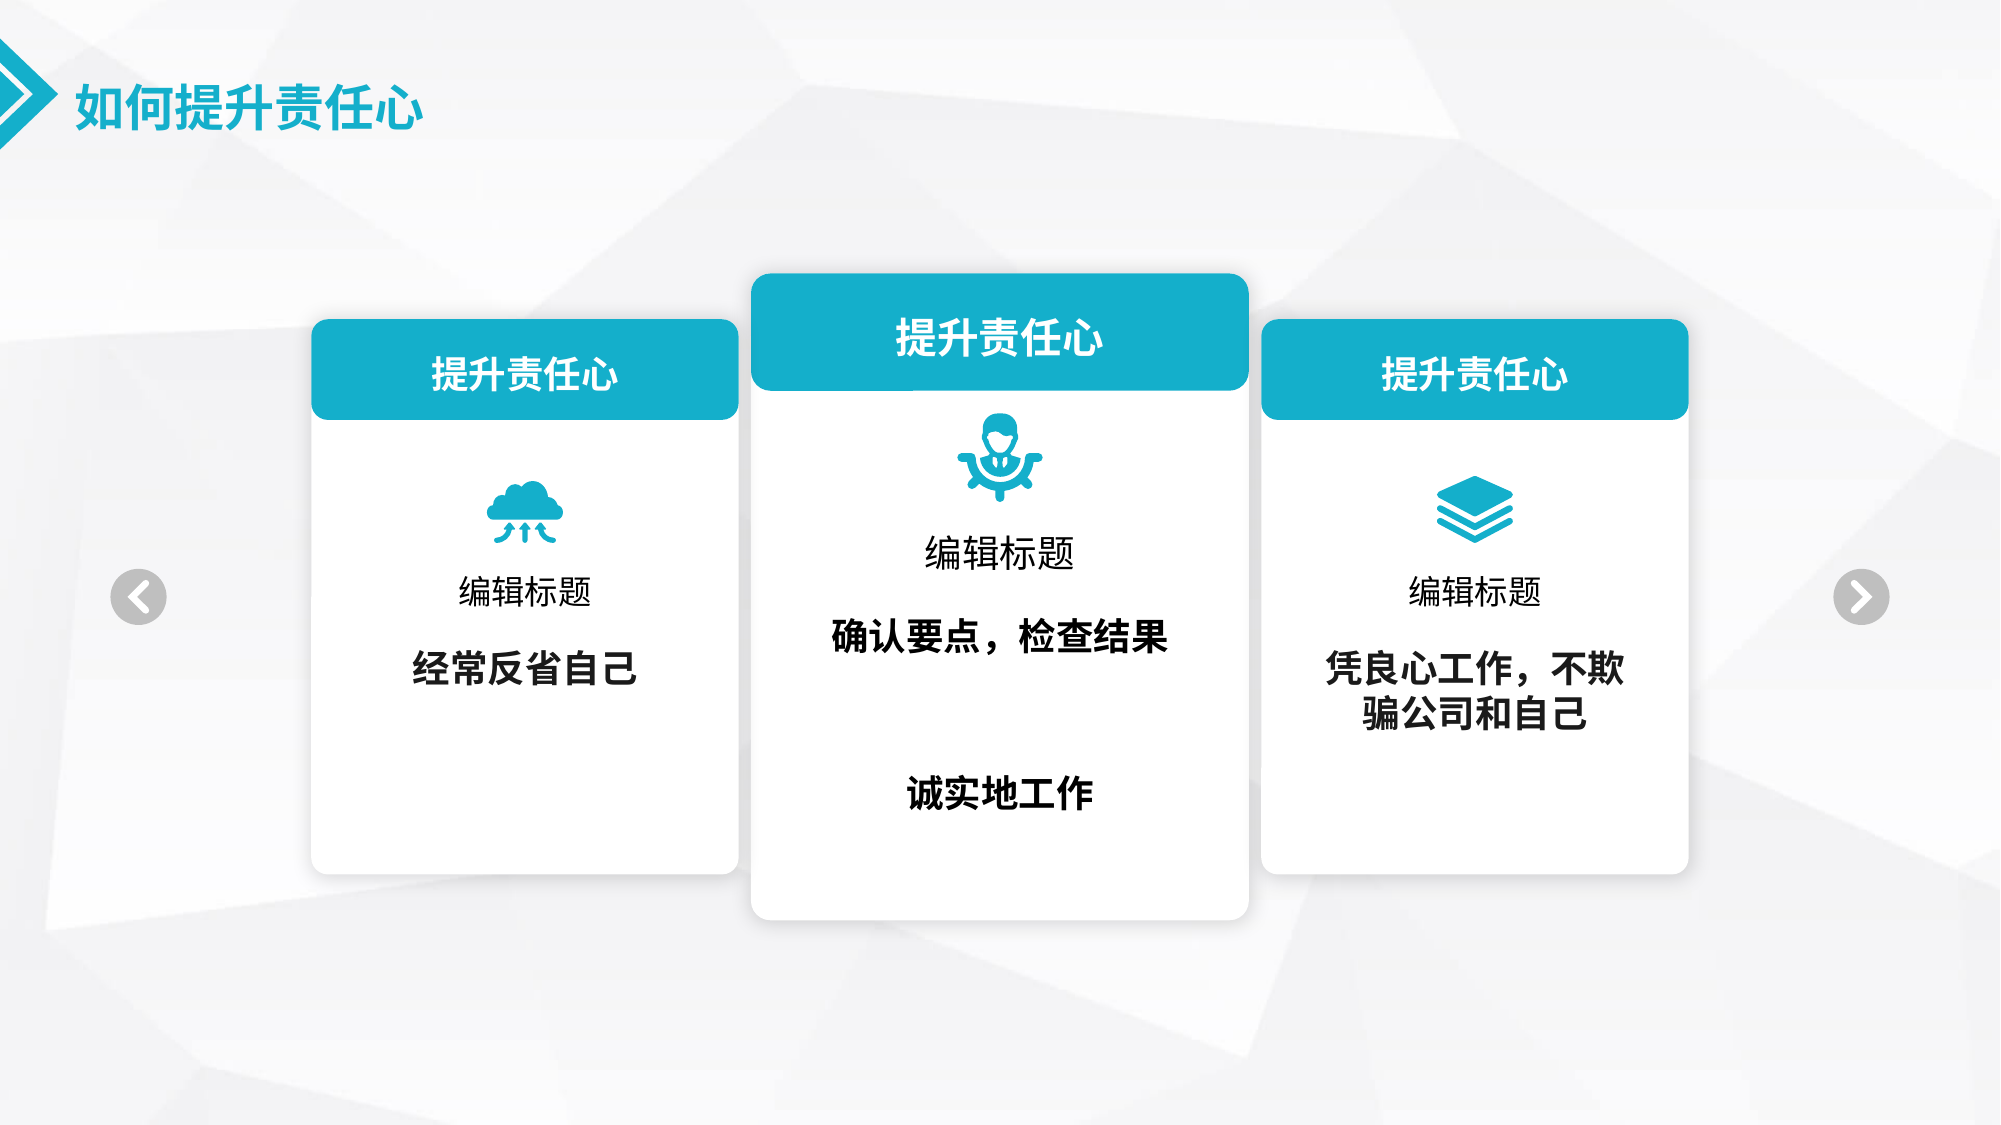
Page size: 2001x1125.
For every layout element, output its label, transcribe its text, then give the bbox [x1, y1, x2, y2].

text_box [310, 408, 740, 876]
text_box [0, 38, 59, 150]
text_box [1260, 408, 1690, 876]
text_box [1436, 504, 1514, 544]
picture [0, 0, 2000, 1125]
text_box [1293, 561, 1657, 783]
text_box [1833, 568, 1890, 625]
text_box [110, 568, 167, 625]
text_box 提升责任心 [1260, 318, 1690, 421]
text_box 如何提升责任心 [60, 56, 440, 144]
text_box [1436, 475, 1514, 518]
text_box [750, 273, 1249, 921]
text_box [485, 480, 564, 544]
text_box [343, 561, 707, 783]
text_box 提升责任心 [310, 318, 740, 421]
